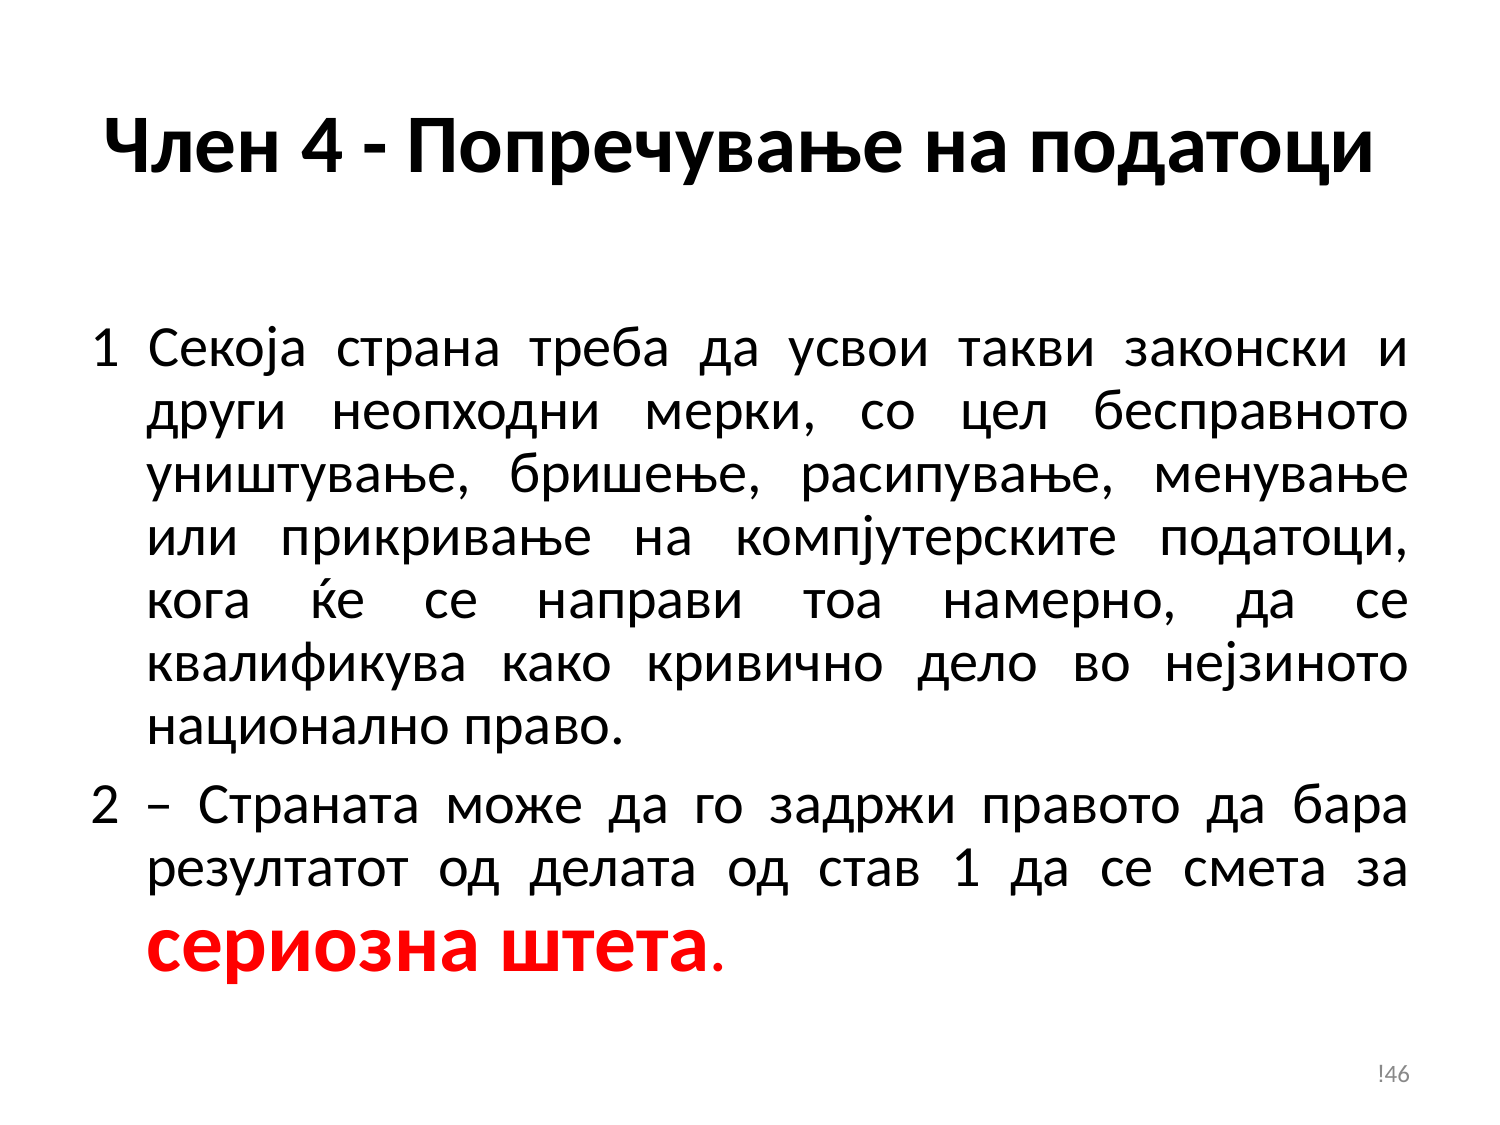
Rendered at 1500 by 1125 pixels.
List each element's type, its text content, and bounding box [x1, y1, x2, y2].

title Член 4 - Попречување на податоци [75, 45, 1425, 233]
list 1 Секоја страна треба да усвои такви законски и други неопходни мерки, со цел бесправното уништување, бришење, расипување, менување или прикривање на компјутерските податоци, кога ќе се направи тоа намерно, да се квалификува како кривично дело во нејзиното национално право. 2 – Страната може да го задржи правото да бара резултатот од делата од став 1 да се смета за сериозна штета. [75, 308, 1425, 1052]
slide_number !46 [1074, 1042, 1425, 1103]
